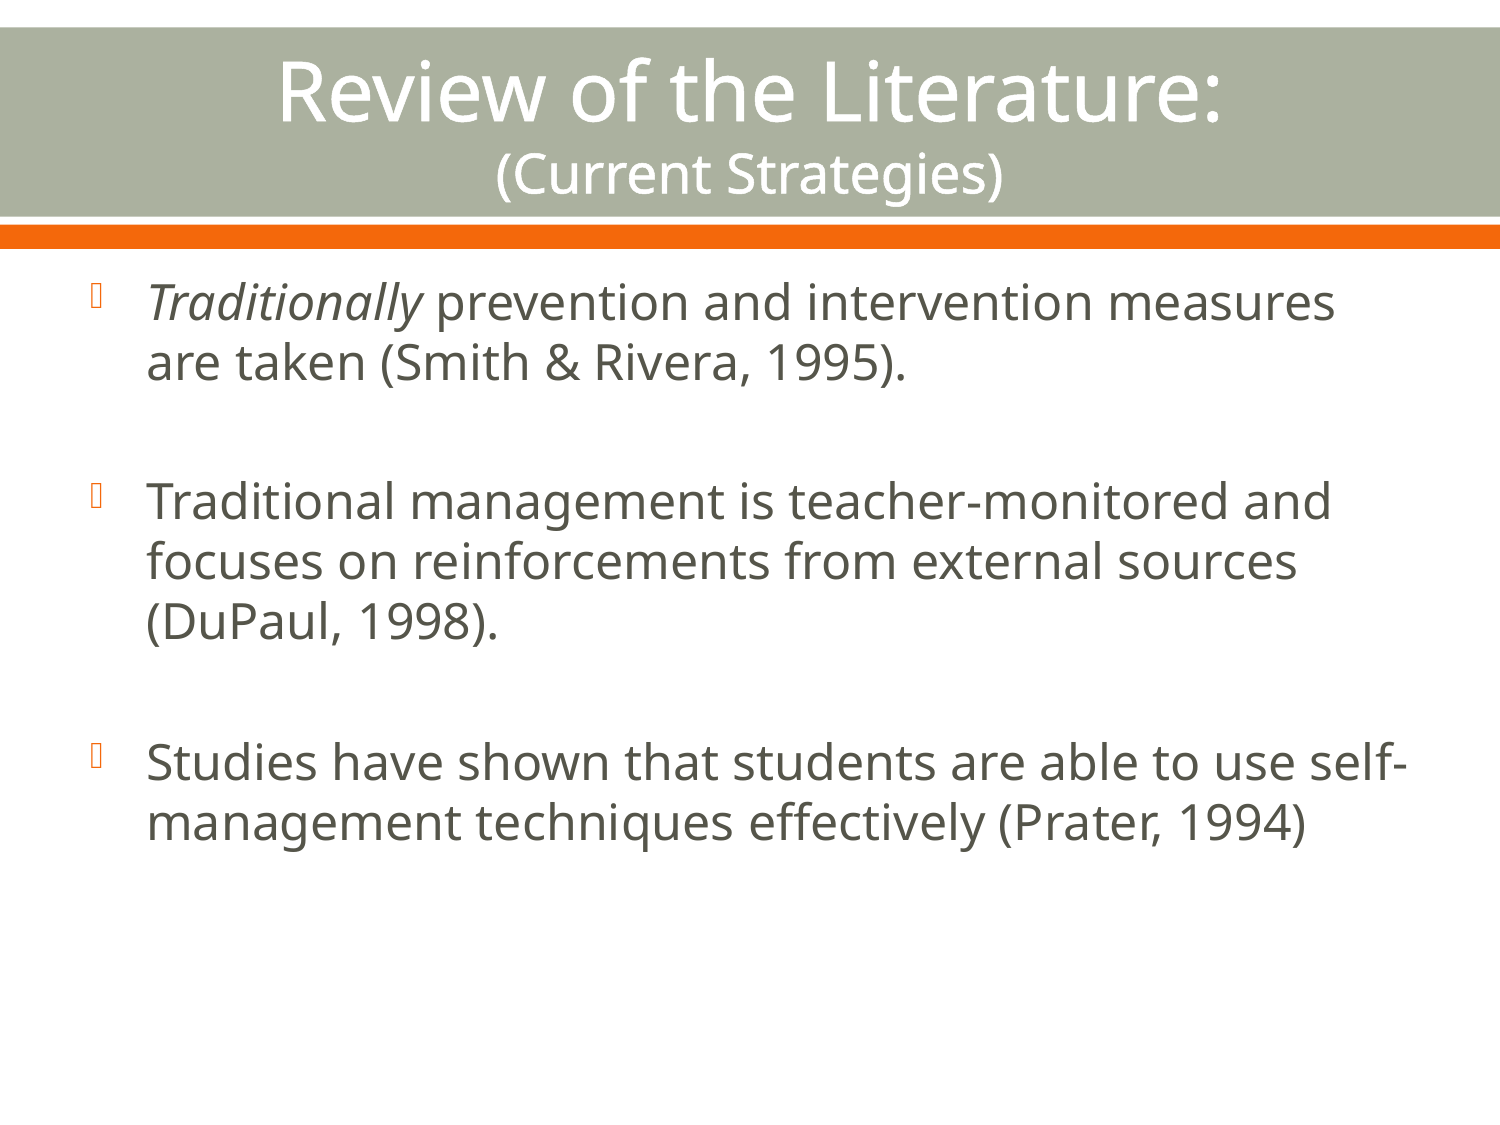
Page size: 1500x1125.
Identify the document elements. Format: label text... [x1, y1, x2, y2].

list Traditionally prevention and intervention measures are taken (Smith & Rivera, 1995). Traditional management is teacher-monitored and focuses on reinforcements from external sources (DuPaul, 1998). Studies have shown that students are able to use self-management techniques effectively (Prater, 1994) [75, 262, 1425, 1005]
title Review of the Literature: (Current Strategies) [75, 29, 1425, 213]
